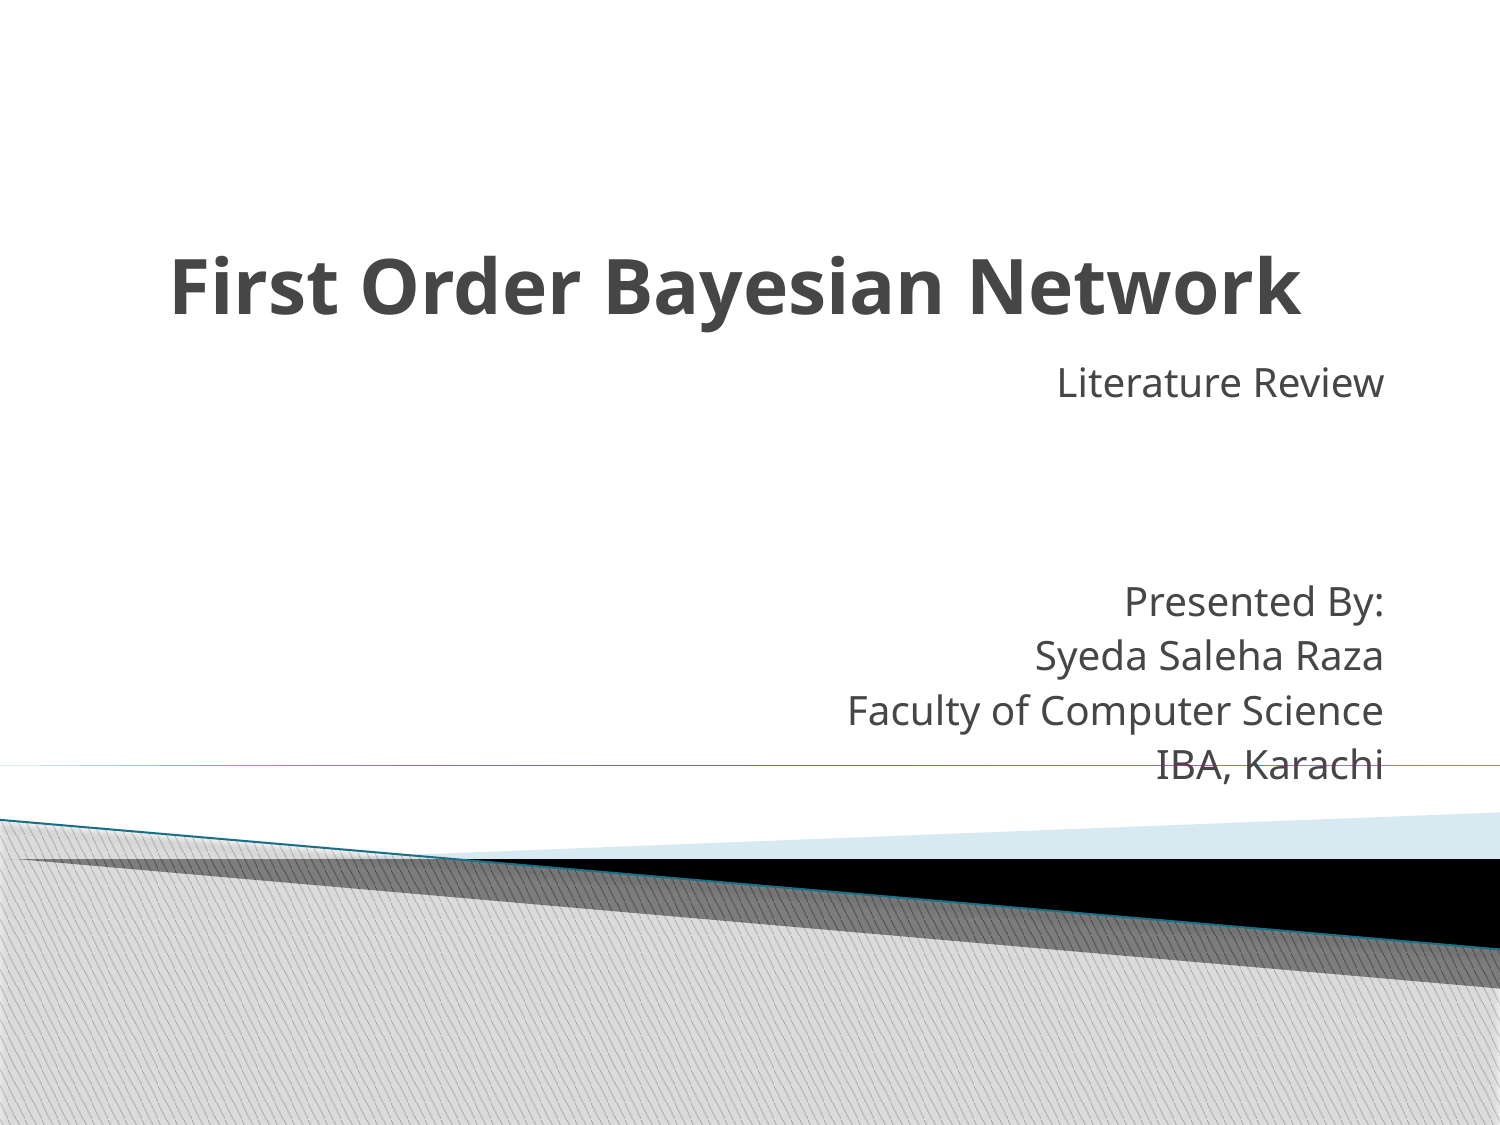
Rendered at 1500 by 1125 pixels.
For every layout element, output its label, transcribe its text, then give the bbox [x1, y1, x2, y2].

subtitle Literature Review Presented By: Syeda Saleha Raza Faculty of Computer Science IBA, Karachi [350, 350, 1400, 800]
title First Order Bayesian Network [150, 137, 1425, 338]
picture [5, 859, 1500, 989]
